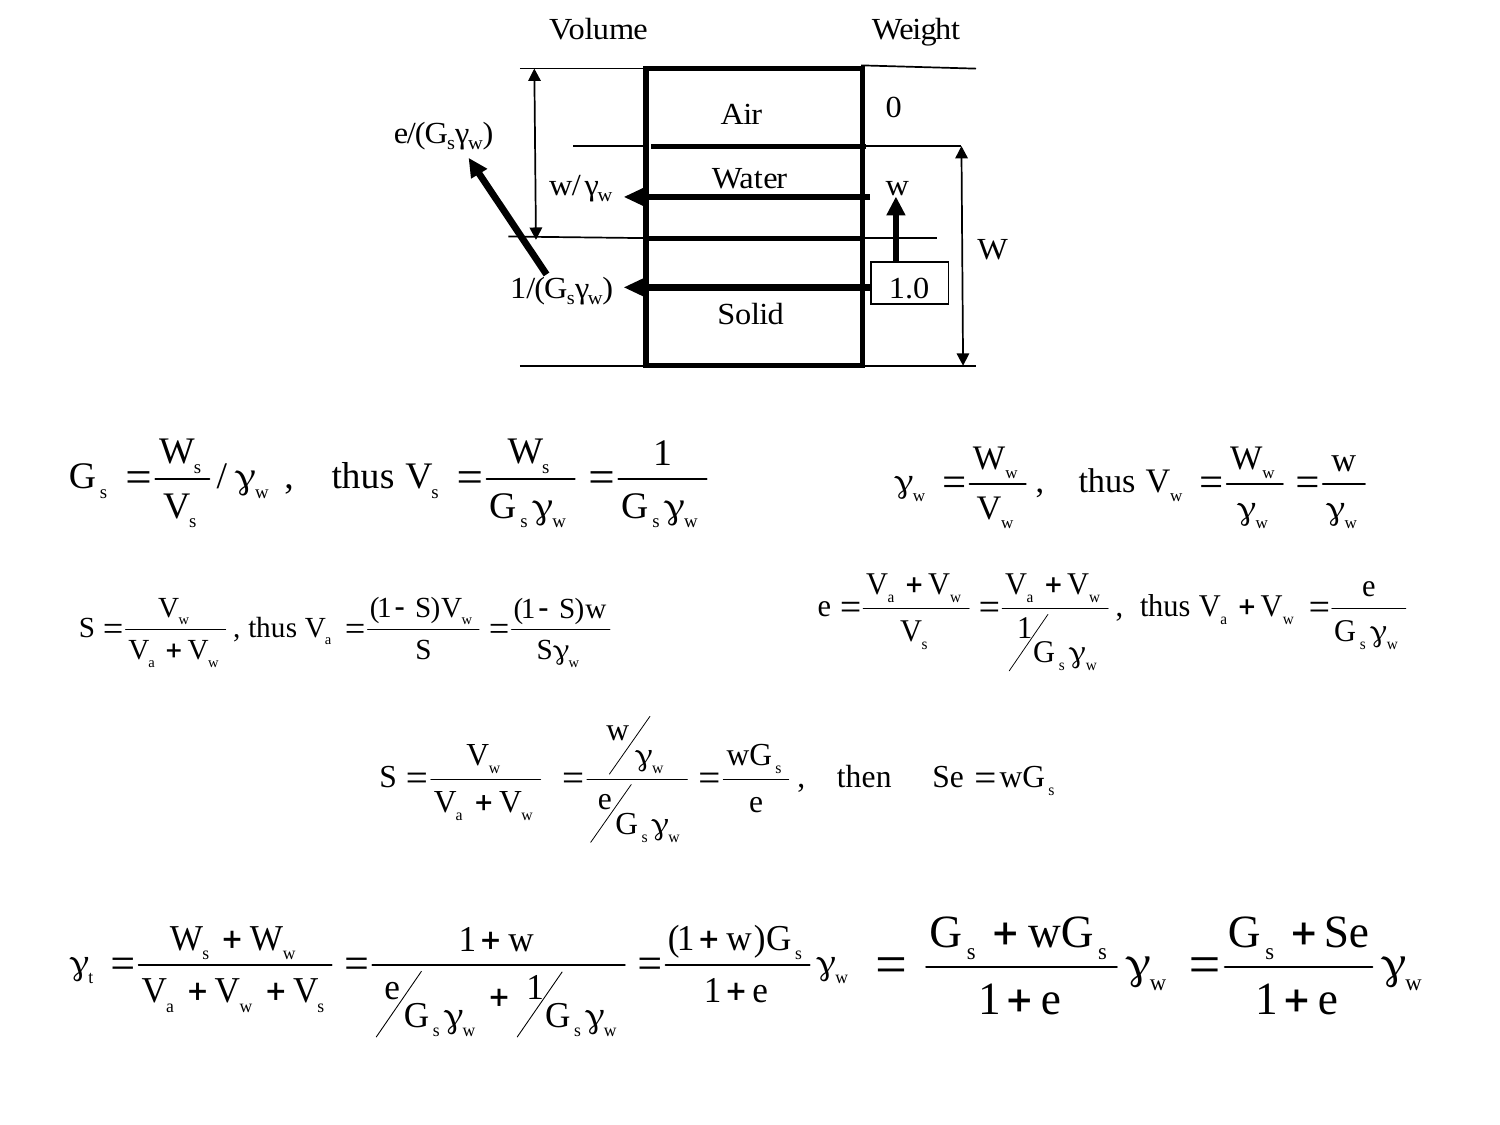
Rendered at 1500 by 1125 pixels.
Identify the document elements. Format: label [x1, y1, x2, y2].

text_box [62, 424, 716, 538]
picture [374, 0, 1026, 388]
text_box [812, 562, 1413, 680]
text_box [74, 587, 618, 676]
text_box [374, 706, 1063, 852]
text_box [849, 899, 1435, 1026]
text_box [887, 434, 1376, 538]
text_box [62, 912, 858, 1048]
